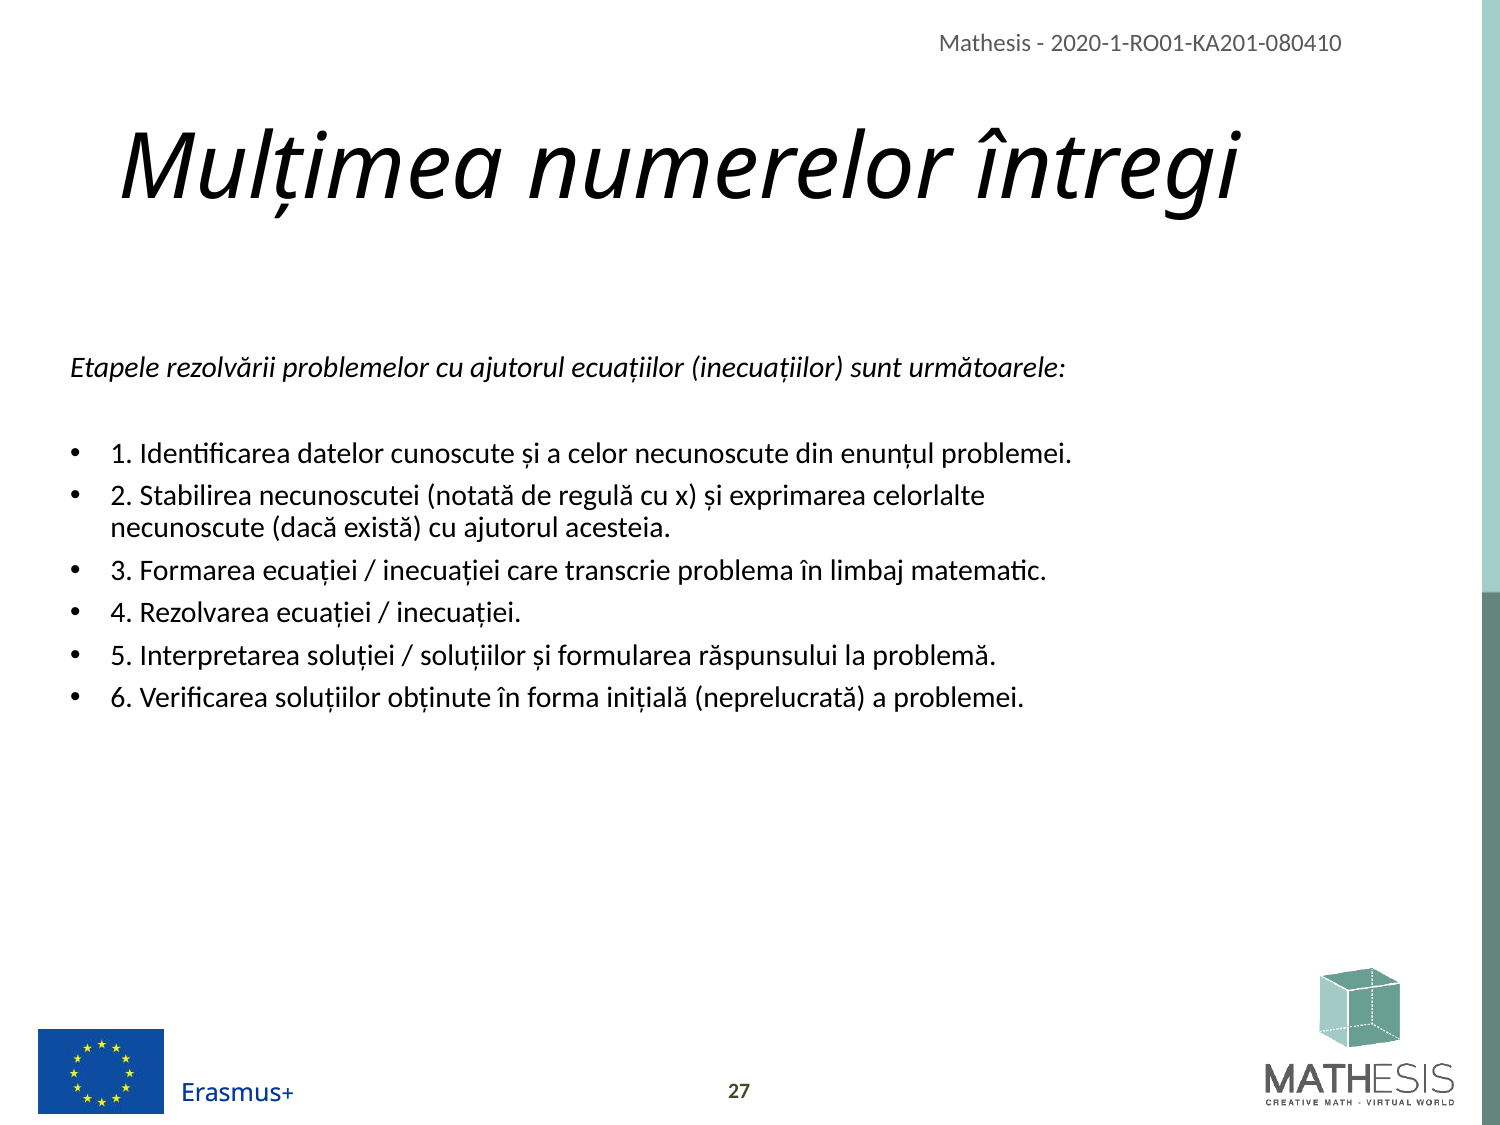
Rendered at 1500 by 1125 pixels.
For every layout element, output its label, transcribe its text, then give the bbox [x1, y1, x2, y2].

list Etapele rezolvării problemelor cu ajutorul ecuațiilor (inecuațiilor) sunt următoarele: 1. Identificarea datelor cunoscute și a celor necunoscute din enunțul problemei. 2. Stabilirea necunoscutei (notată de regulă cu x) și exprimarea celorlalte necunoscute (dacă există) cu ajutorul acesteia. 3. Formarea ecuației / inecuației care transcrie problema în limbaj matematic. 4. Rezolvarea ecuației / inecuației. 5. Interpretarea soluției / soluțiilor și formularea răspunsului la problemă. 6. Verificarea soluțiilor obținute în forma inițială (neprelucrată) a problemei. [55, 345, 1113, 823]
picture [38, 1029, 164, 1114]
title Mulțimea numerelor întregi [103, 59, 1397, 278]
